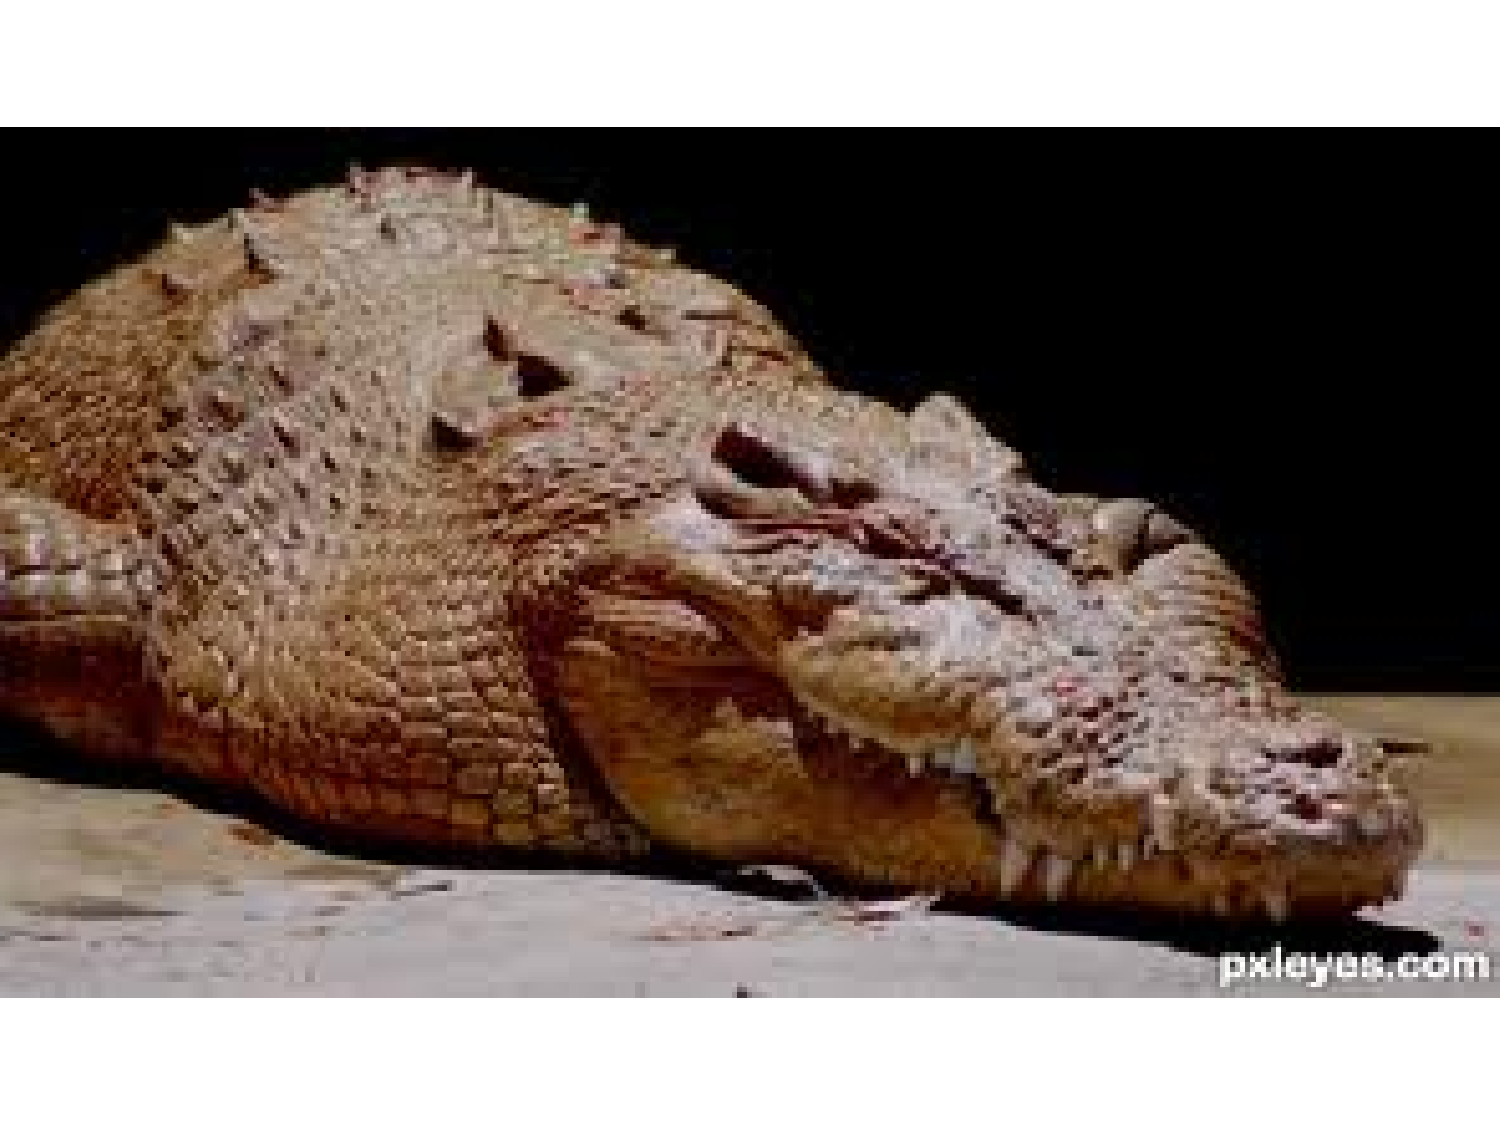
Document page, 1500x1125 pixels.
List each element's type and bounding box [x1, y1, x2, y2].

picture [0, 127, 1500, 998]
